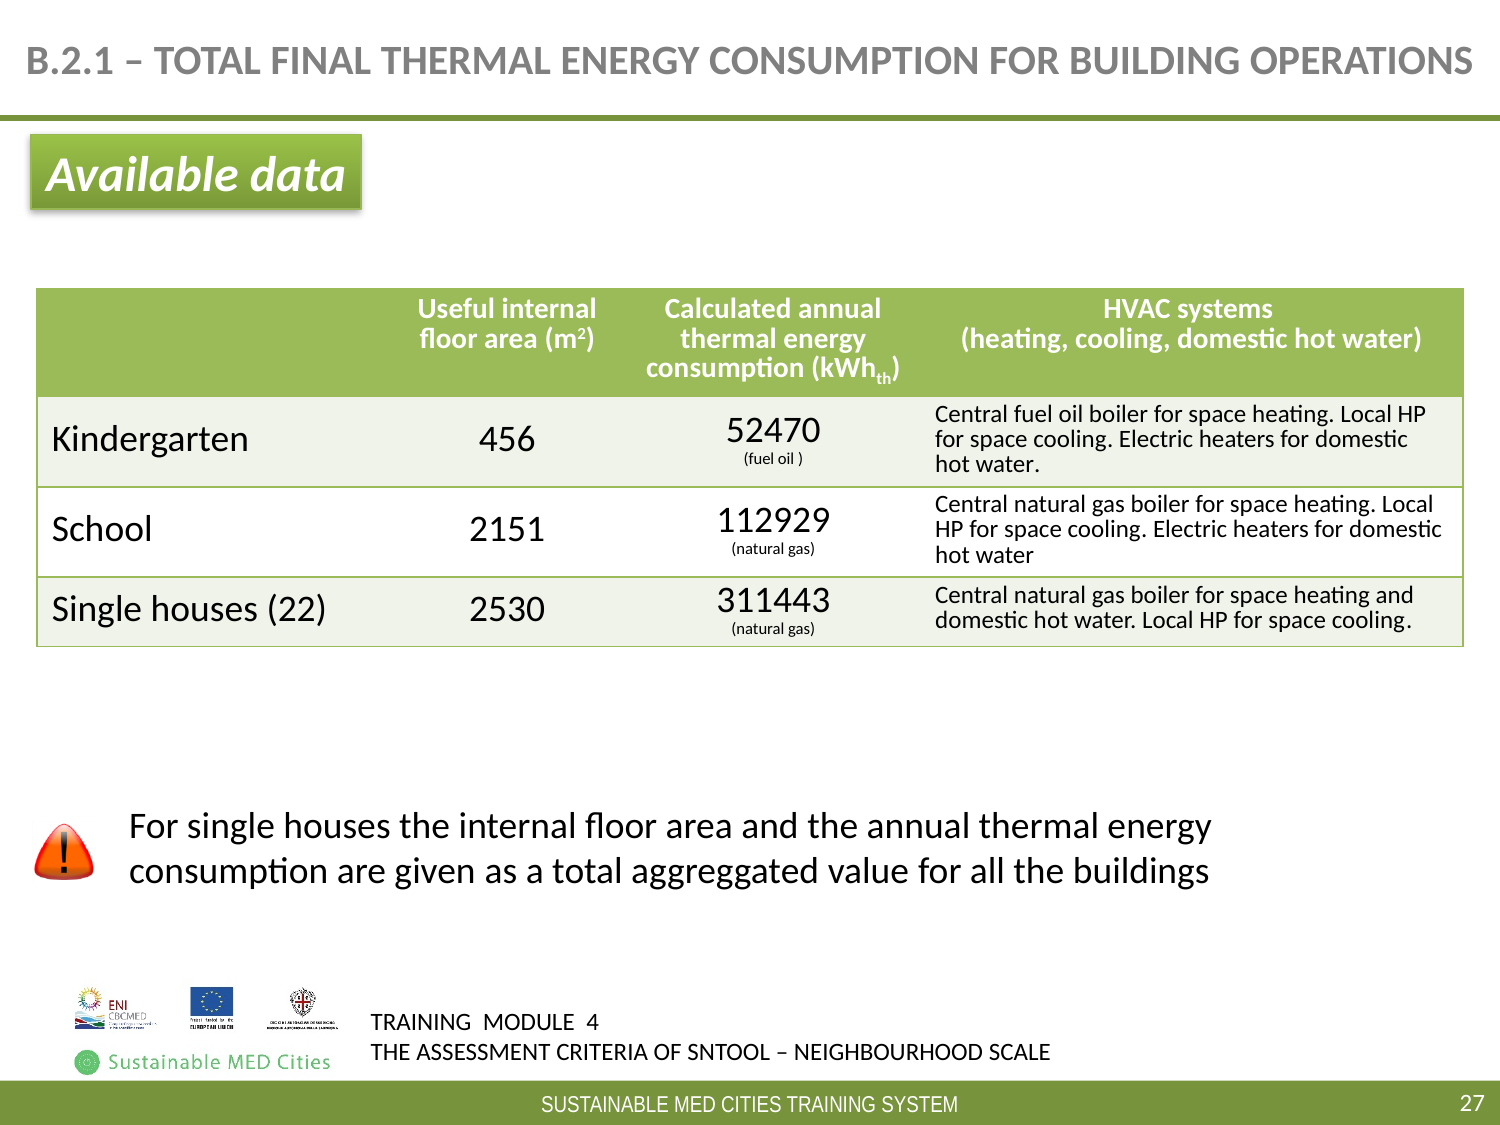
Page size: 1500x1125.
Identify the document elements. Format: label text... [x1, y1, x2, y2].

text_box Available data [30, 134, 362, 210]
table_header HVAC systems (heating, cooling, domestic hot water) [920, 290, 1462, 396]
table_cell Kindergarten [38, 397, 388, 486]
table_cell 112929 (natural gas) [626, 488, 920, 576]
picture [31, 821, 95, 883]
table_header Calculated annual thermal energy consumption (kWhth) [626, 290, 920, 396]
table_cell 2151 [388, 488, 626, 576]
table_header Useful internal floor area (m2) [388, 290, 626, 396]
table_cell 2530 [388, 578, 626, 646]
table_cell Single houses (22) [38, 578, 388, 646]
table_header [38, 290, 388, 396]
table_cell Central natural gas boiler for space heating and domestic hot water. Local HP for space cooling. [920, 578, 1462, 646]
table_cell 311443 (natural gas) [626, 578, 920, 646]
table_cell School [38, 488, 388, 576]
slide_number 27 [1149, 1076, 1500, 1125]
text_box For single houses the internal floor area and the annual thermal energy consumption are given as a total aggreggated value for all the buildings [114, 793, 1430, 899]
table_cell Central fuel oil boiler for space heating. Local HP for space cooling. Electric heaters for domestic hot water. [920, 397, 1462, 486]
table_cell 52470 (fuel oil ) [626, 397, 920, 486]
table_cell Central natural gas boiler for space heating. Local HP for space cooling. Electric heaters for domestic hot water [920, 488, 1462, 576]
picture [62, 978, 356, 1080]
table_cell 456 [388, 397, 626, 486]
title B.2.1 – TOTAL FINAL THERMAL ENERGY CONSUMPTION FOR BUILDING OPERATIONS [0, 0, 1500, 117]
